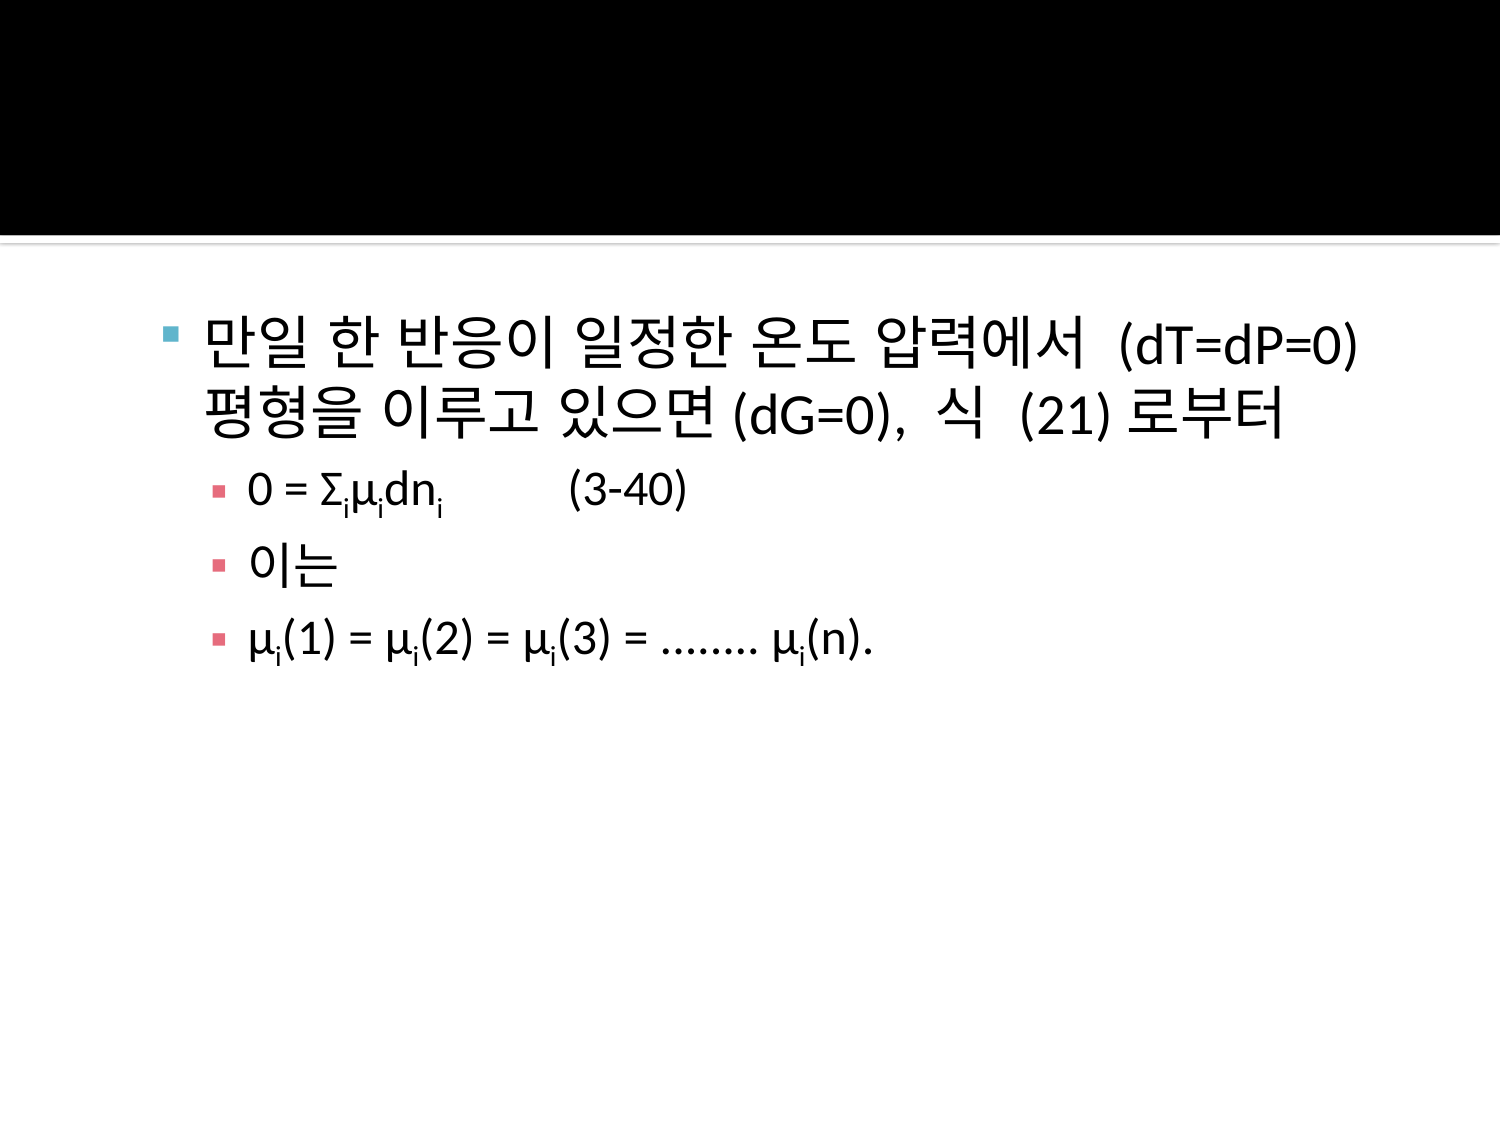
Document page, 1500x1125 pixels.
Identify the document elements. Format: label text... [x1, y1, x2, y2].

list 만일 한 반응이 일정한 온도 압력에서 (dT=dP=0)평형을 이루고 있으면(dG=0), 식 (21)로부터 0 = Σiμidni (3-40) 이는 μi(1) = μi(2) = μi(3) = ........ μi(n). [75, 291, 1425, 1050]
